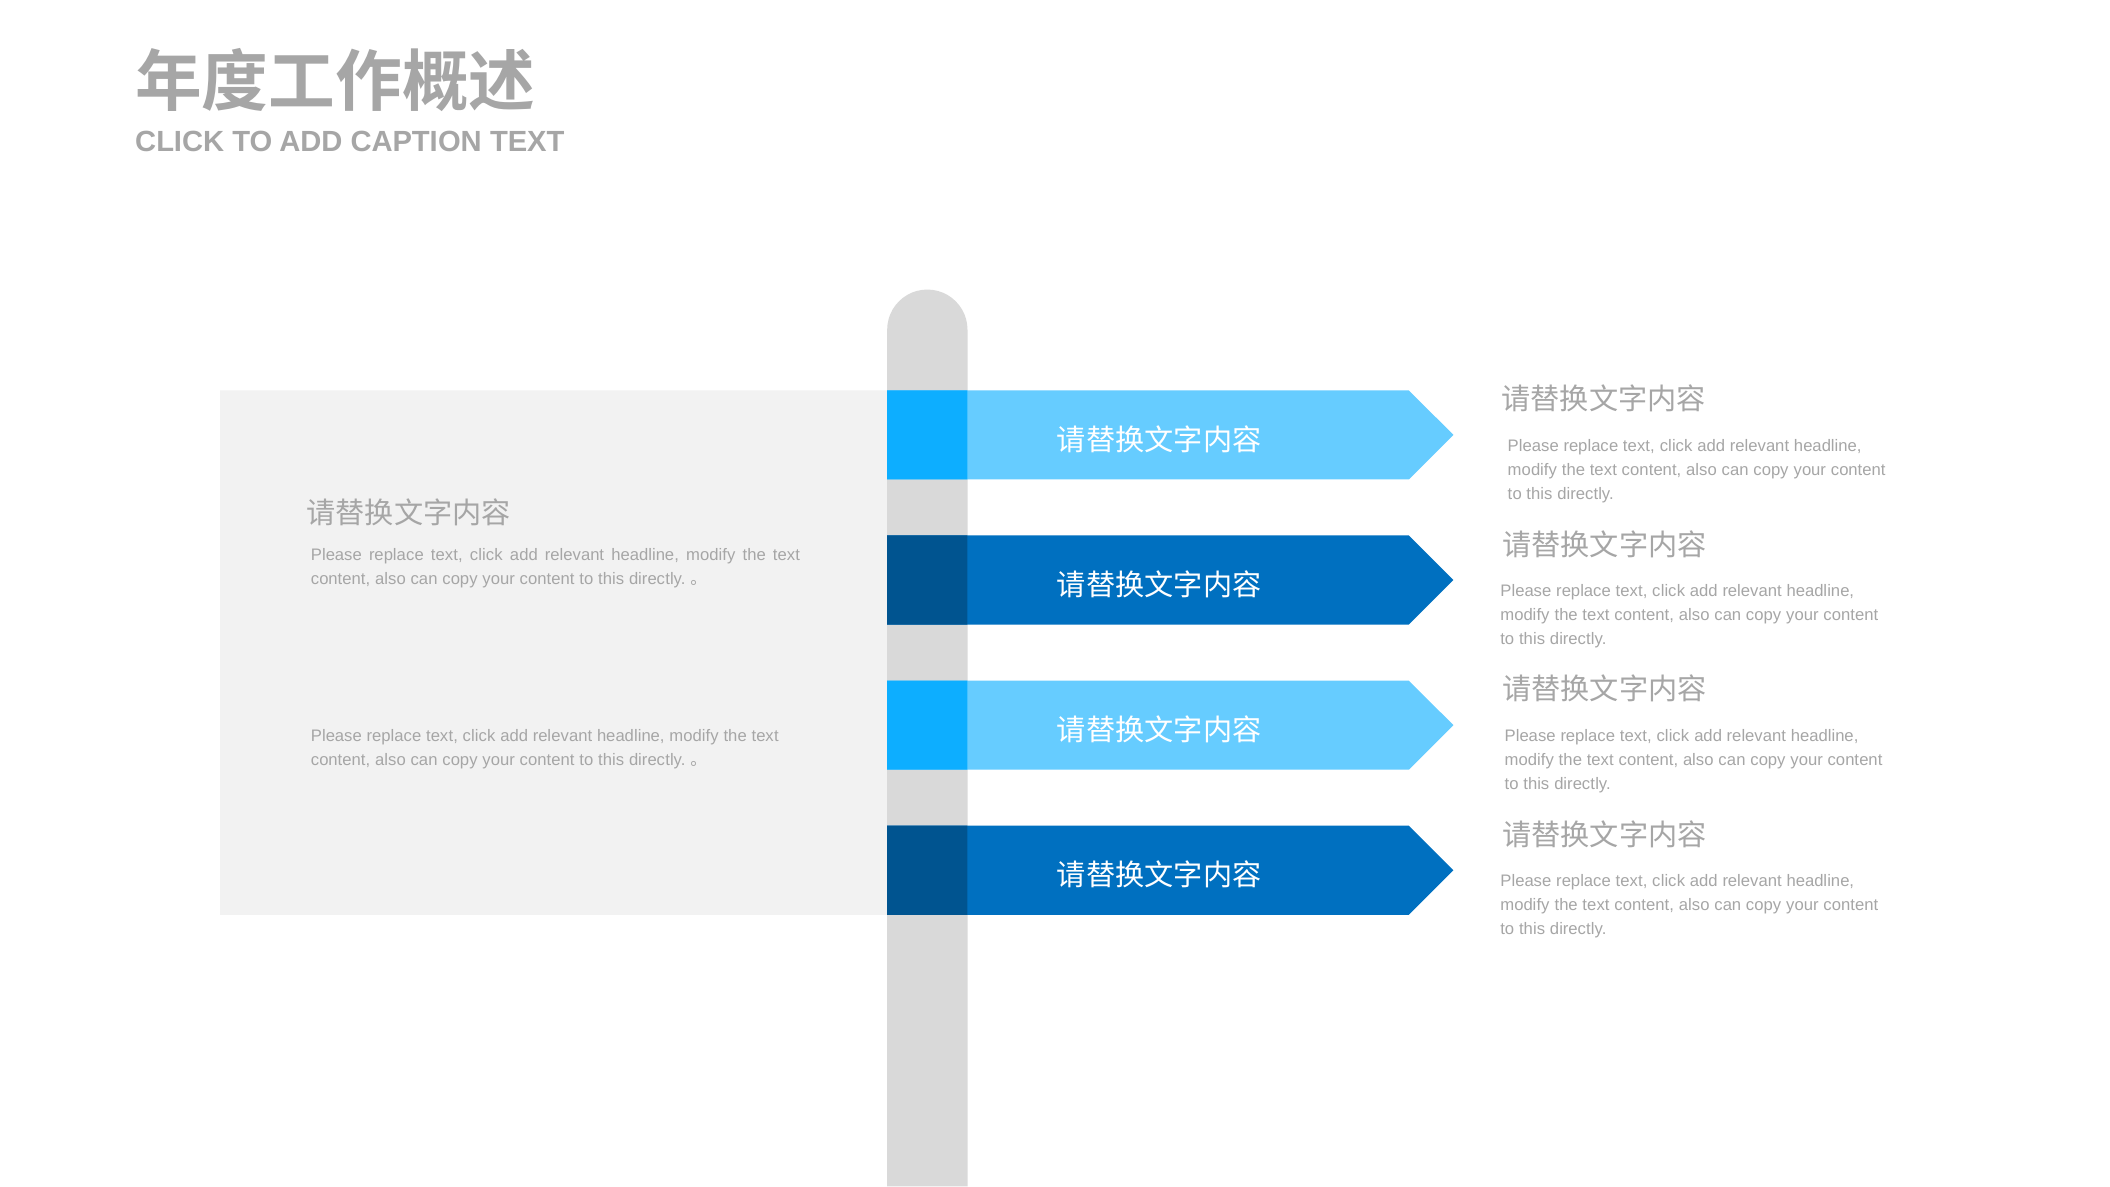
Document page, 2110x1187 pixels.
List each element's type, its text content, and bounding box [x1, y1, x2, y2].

text_box [887, 770, 969, 825]
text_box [220, 390, 887, 915]
text_box [887, 480, 969, 535]
text_box 年度工作概述 [135, 38, 596, 119]
text_box CLICK TO ADD CAPTION TEXT [135, 122, 596, 158]
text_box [887, 535, 1454, 625]
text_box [887, 390, 1454, 480]
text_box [1485, 511, 1896, 655]
text_box [887, 625, 969, 680]
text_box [1485, 656, 1900, 800]
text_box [1485, 801, 1896, 945]
text_box [886, 288, 969, 390]
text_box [887, 825, 1454, 915]
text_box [1485, 366, 1903, 510]
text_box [887, 680, 1454, 770]
text_box [886, 915, 969, 1187]
